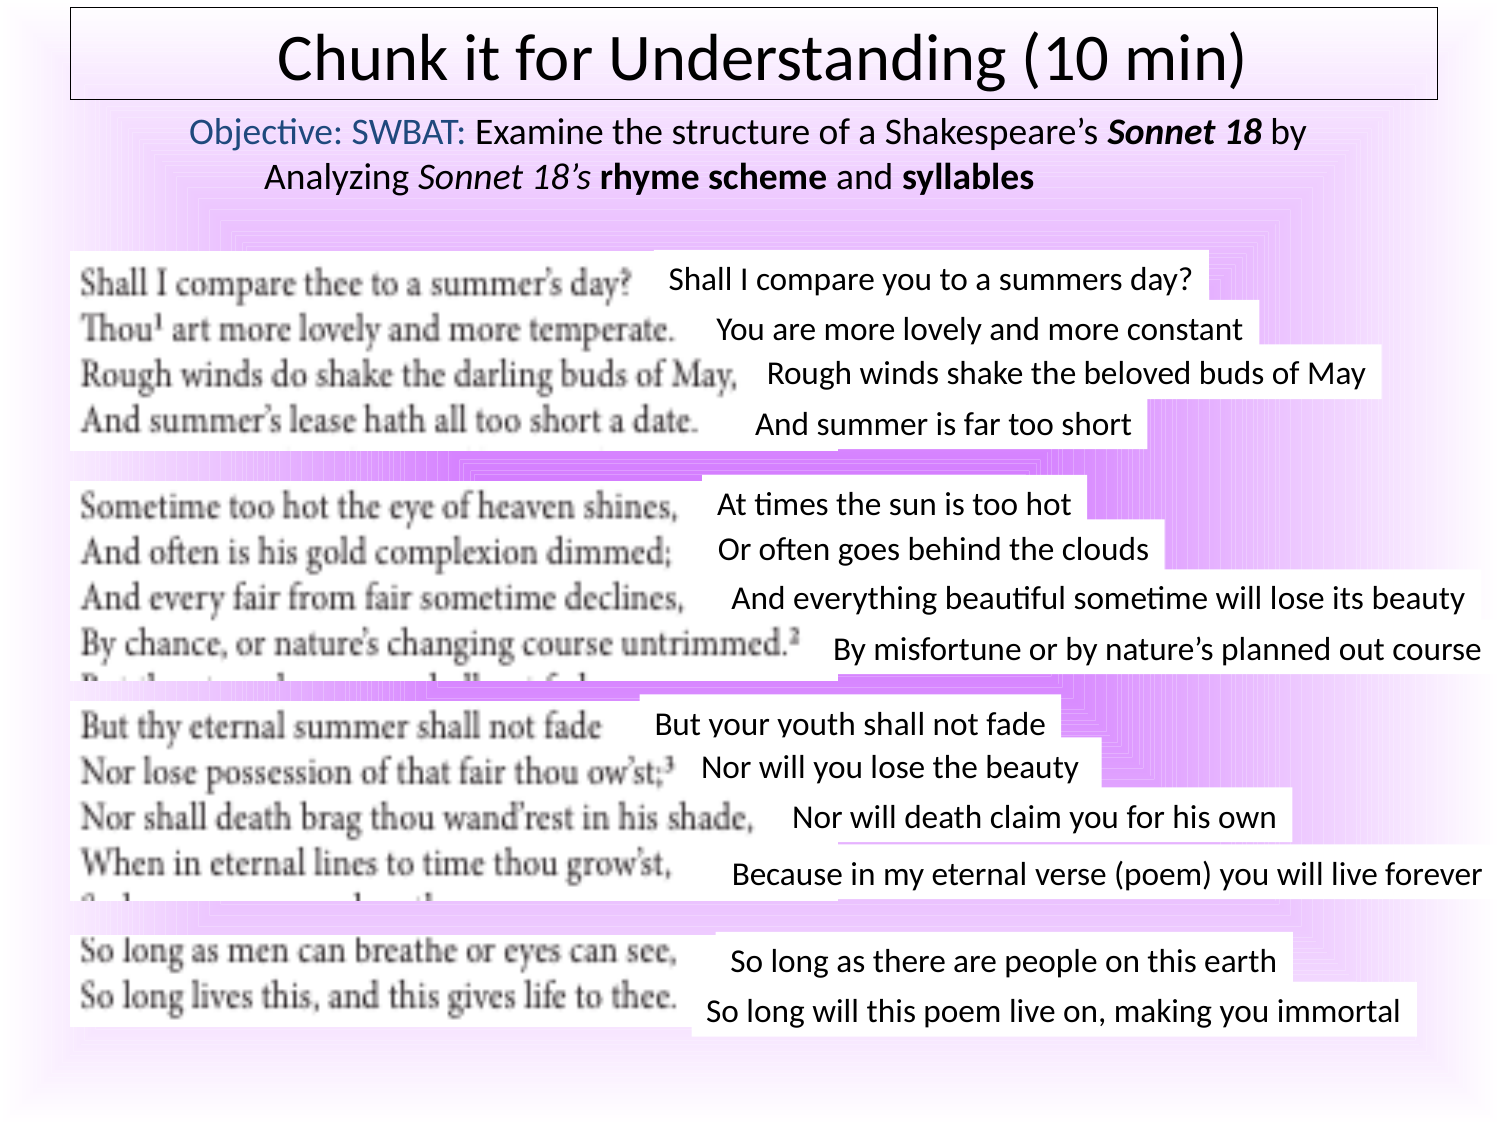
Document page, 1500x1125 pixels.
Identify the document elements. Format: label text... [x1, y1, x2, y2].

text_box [70, 251, 838, 1027]
text_box Objective: SWBAT: Examine the structure of a Shakespeare’s Sonnet 18 by Analyzing Sonnet 18’s rhyme scheme and syllables [70, 99, 1413, 250]
text_box And everything beautiful sometime will lose its beauty [842, 569, 1482, 619]
text_box So long will this poem live on, making you immortal [691, 981, 1417, 1037]
text_box By misfortune or by nature’s planned out course [842, 619, 1498, 675]
text_box And summer is far too short [842, 394, 1148, 450]
text_box So long as there are people on this earth [842, 931, 1293, 981]
text_box Because in my eternal verse (poem) you will live forever [842, 844, 1499, 900]
text_box At times the sun is too hot [842, 474, 1088, 519]
text_box But your youth shall not fade [842, 694, 1062, 737]
title Chunk it for Understanding (10 min) [70, 7, 1438, 100]
text_box Rough winds shake the beloved buds of May [842, 344, 1382, 400]
text_box Nor will death claim you for his own [842, 787, 1293, 843]
text_box Or often goes behind the clouds [842, 519, 1165, 569]
text_box Nor will you lose the beauty [842, 737, 1102, 787]
text_box You are more lovely and more constant [842, 299, 1260, 344]
text_box Shall I compare you to a summers day? [835, 249, 1209, 299]
